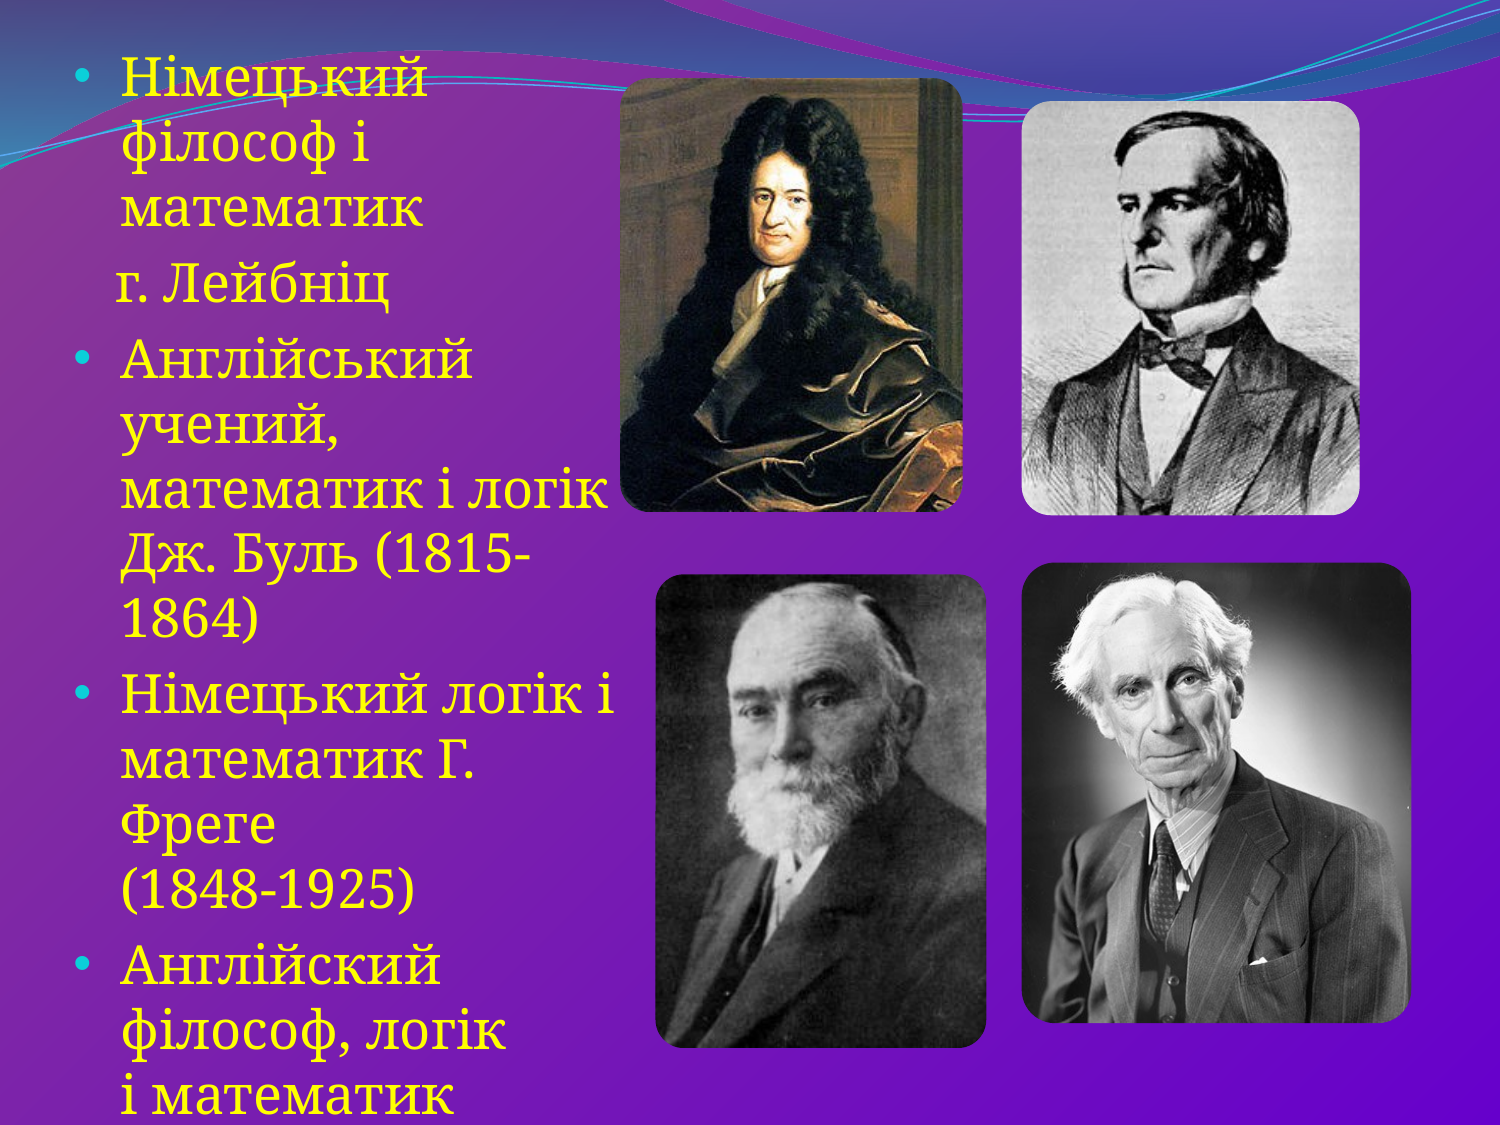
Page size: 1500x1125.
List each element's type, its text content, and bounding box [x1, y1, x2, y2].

picture [655, 574, 987, 1049]
picture [619, 77, 963, 513]
list Німецький філософ і математик г. Лейбніц Англійський учений, математик і логік Дж. Буль (1815-1864) Німецький логік і математик Г. Фреге (1848-1925) Англійский філософ, логік і математик Б. Рассел (1872-1970) [58, 35, 657, 1043]
picture [1021, 562, 1412, 1024]
picture [1021, 100, 1360, 516]
